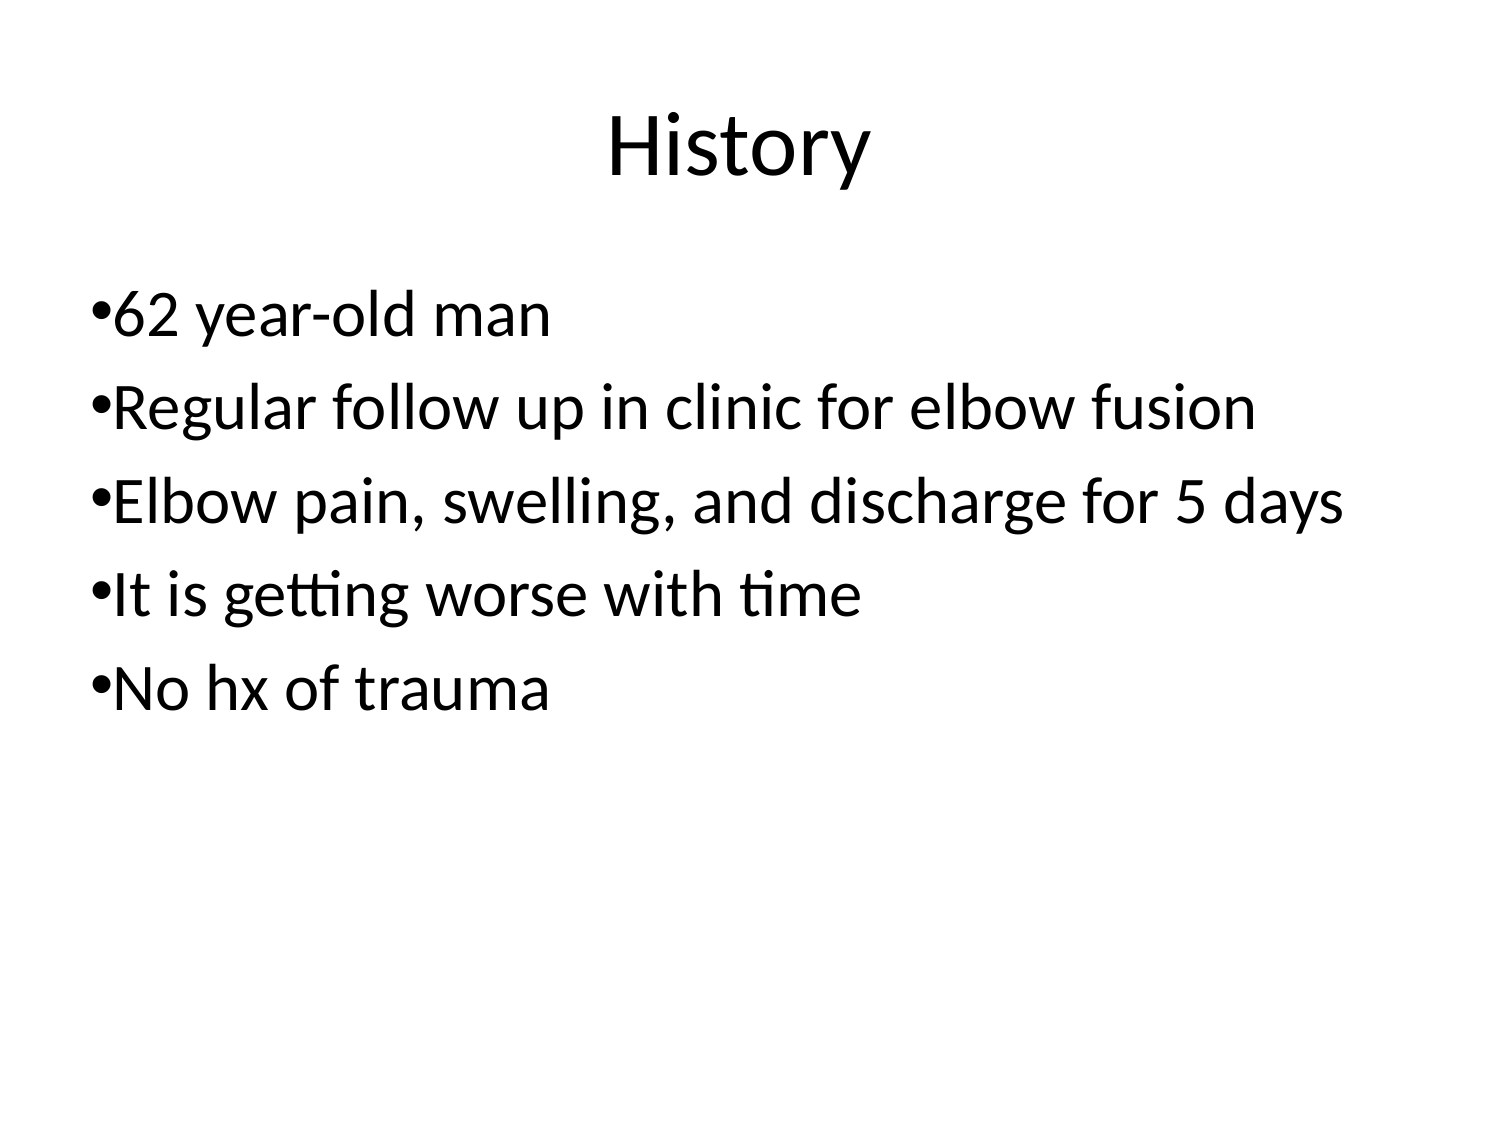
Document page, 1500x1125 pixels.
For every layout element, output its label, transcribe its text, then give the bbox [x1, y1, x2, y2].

list 62 year-old man Regular follow up in clinic for elbow fusion Elbow pain, swelling, and discharge for 5 days It is getting worse with time No hx of trauma [75, 262, 1425, 1005]
title History [75, 45, 1425, 233]
